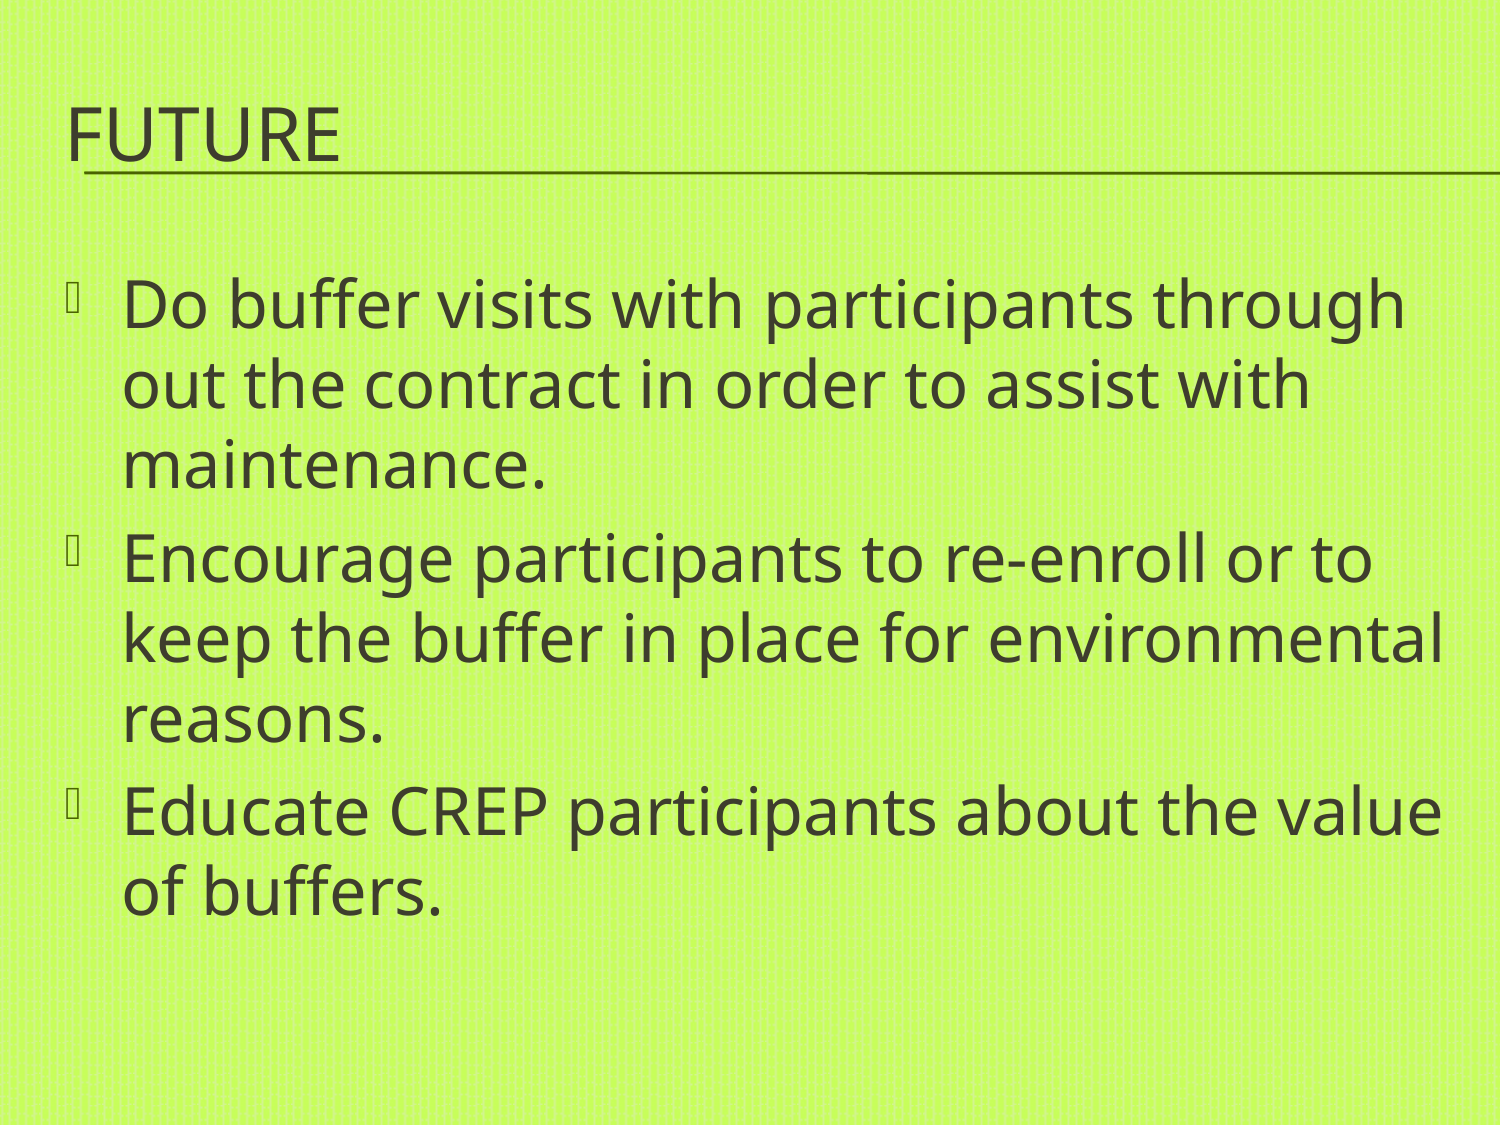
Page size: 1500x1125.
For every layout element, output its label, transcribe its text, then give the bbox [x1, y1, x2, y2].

list Do buffer visits with participants through out the contract in order to assist with maintenance. Encourage participants to re-enroll or to keep the buffer in place for environmental reasons. Educate CREP participants about the value of buffers. [50, 254, 1475, 998]
title Future [50, 62, 1475, 200]
